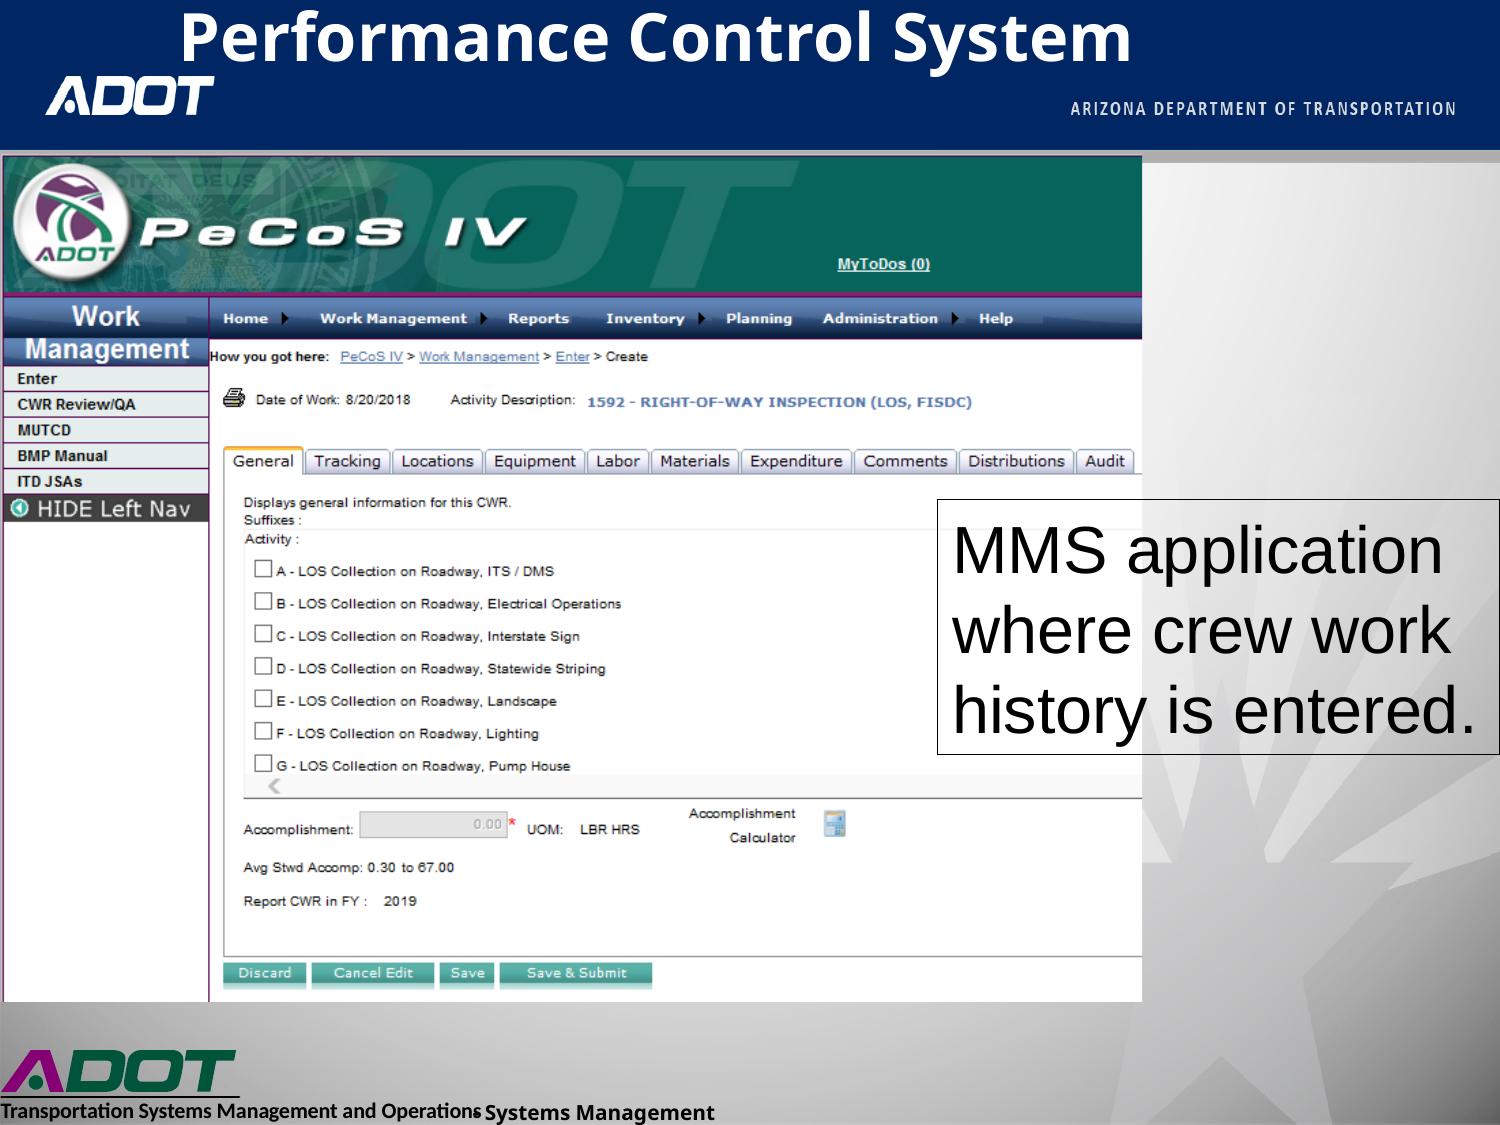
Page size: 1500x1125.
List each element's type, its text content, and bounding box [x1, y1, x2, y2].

picture [0, 0, 1500, 1125]
text_box Performance Control System [164, 0, 1150, 83]
text_box - Systems Management [487, 1091, 730, 1125]
text_box MMS application where crew work history is entered. [1146, 499, 1500, 755]
